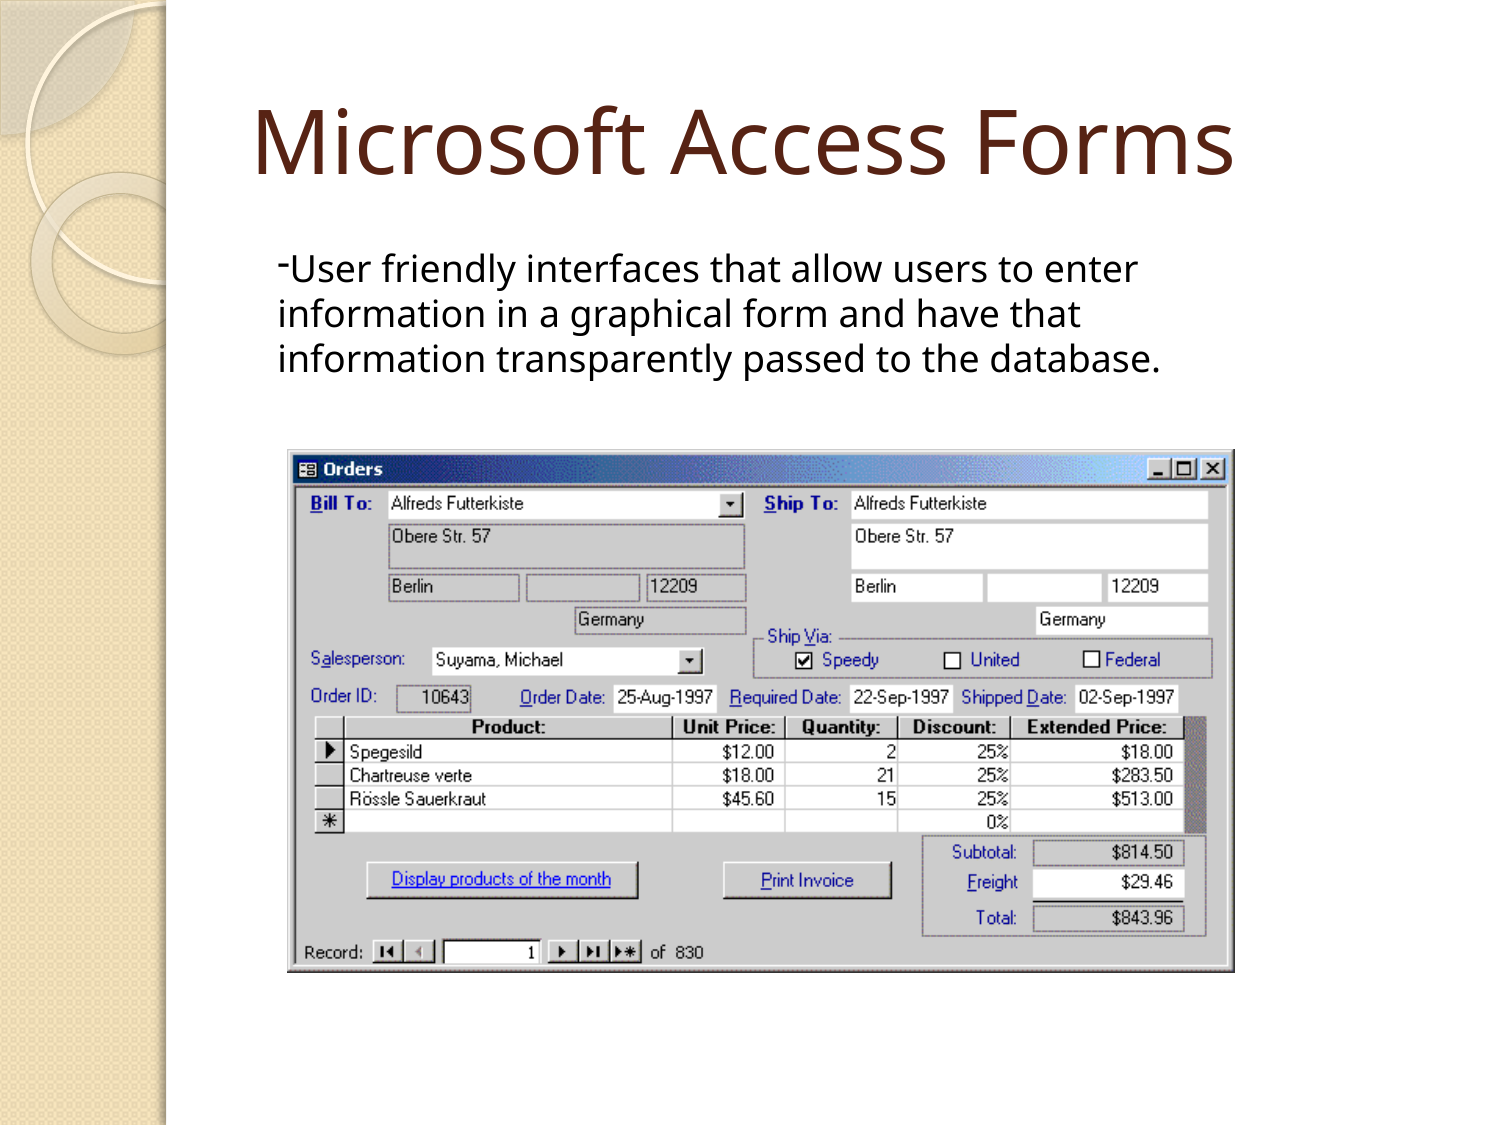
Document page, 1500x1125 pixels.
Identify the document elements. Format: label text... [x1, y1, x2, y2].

text_box User friendly interfaces that allow users to enter information in a graphical form and have that information transparently passed to the database. [262, 237, 1300, 568]
picture [287, 449, 1235, 974]
title Microsoft Access Forms [235, 45, 1466, 233]
